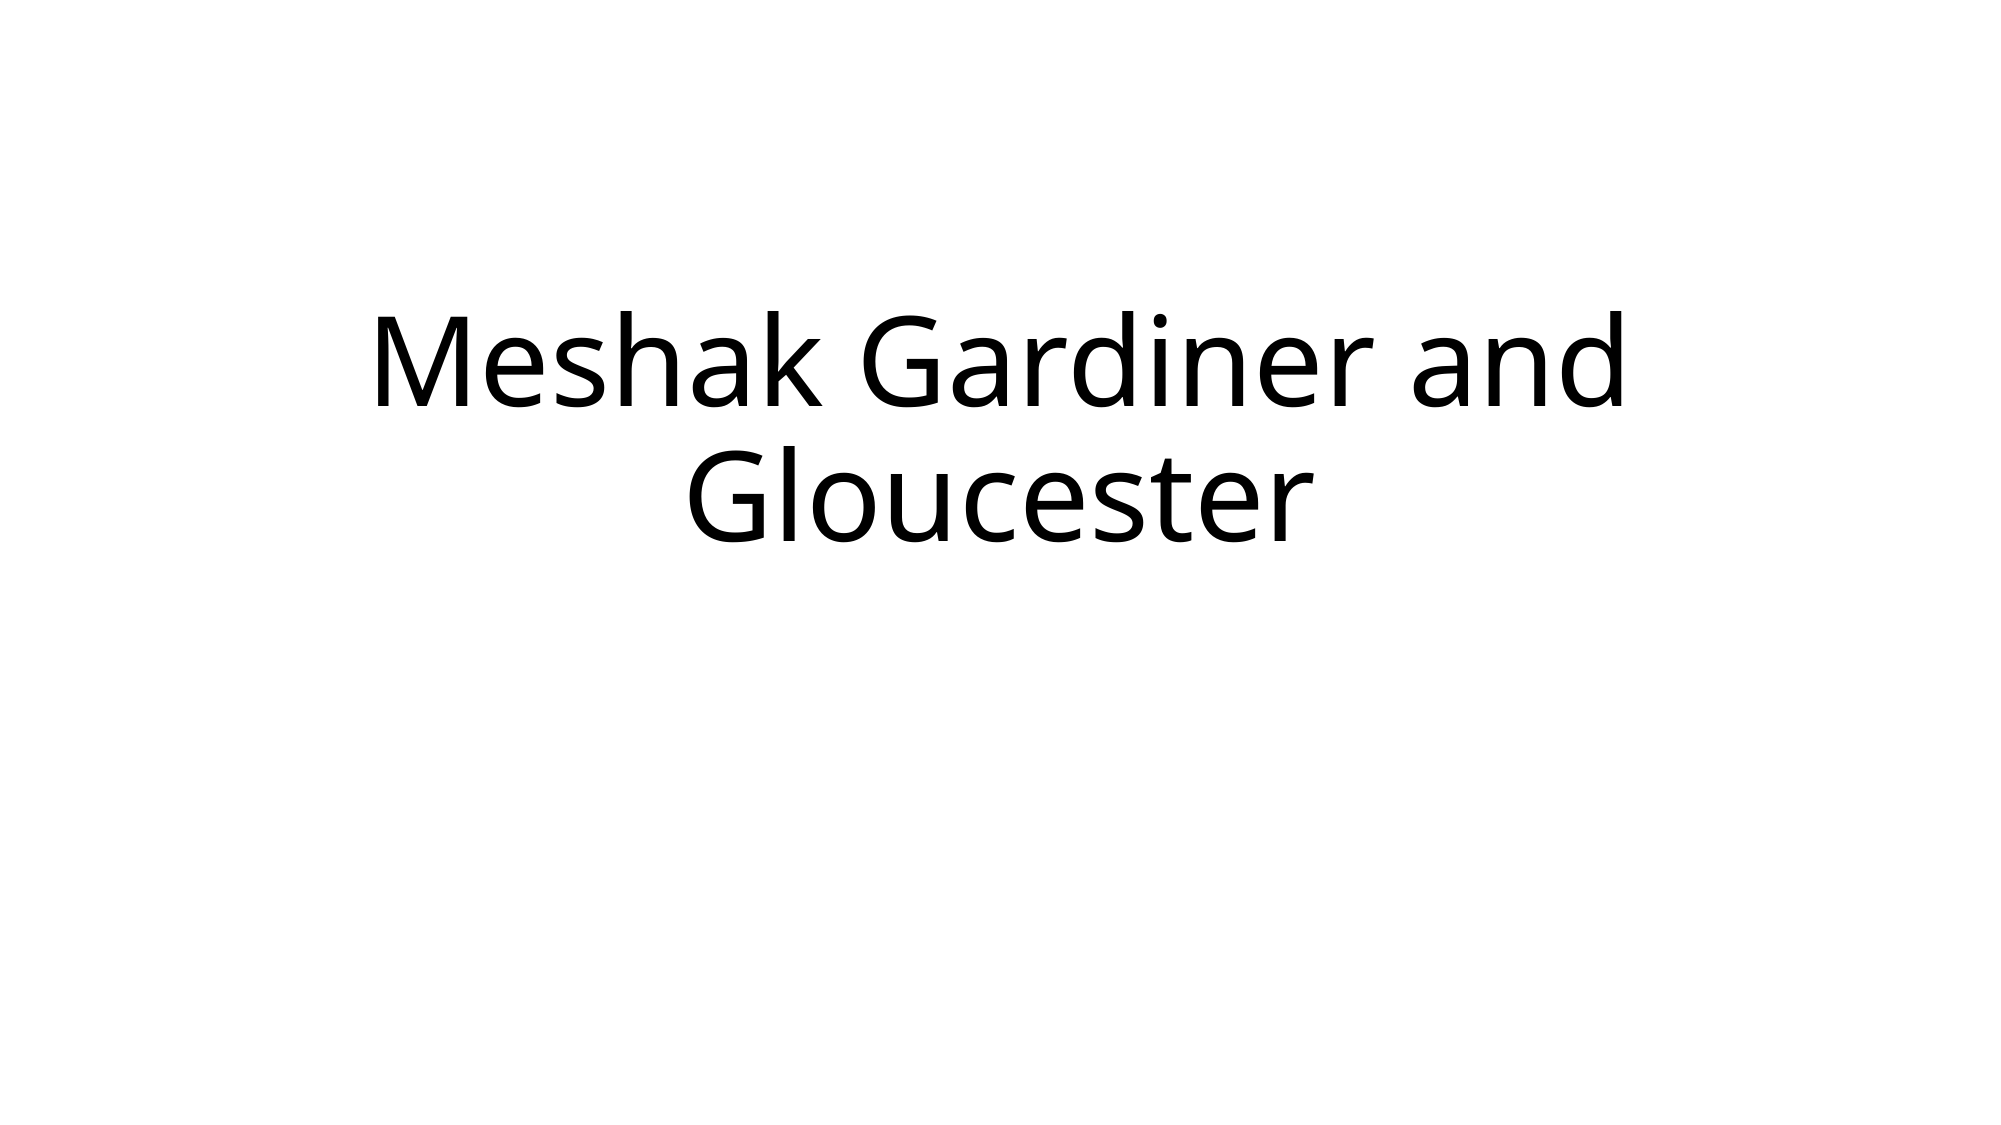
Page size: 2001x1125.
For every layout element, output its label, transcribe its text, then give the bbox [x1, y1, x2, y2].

title Meshak Gardiner and Gloucester [249, 184, 1750, 576]
